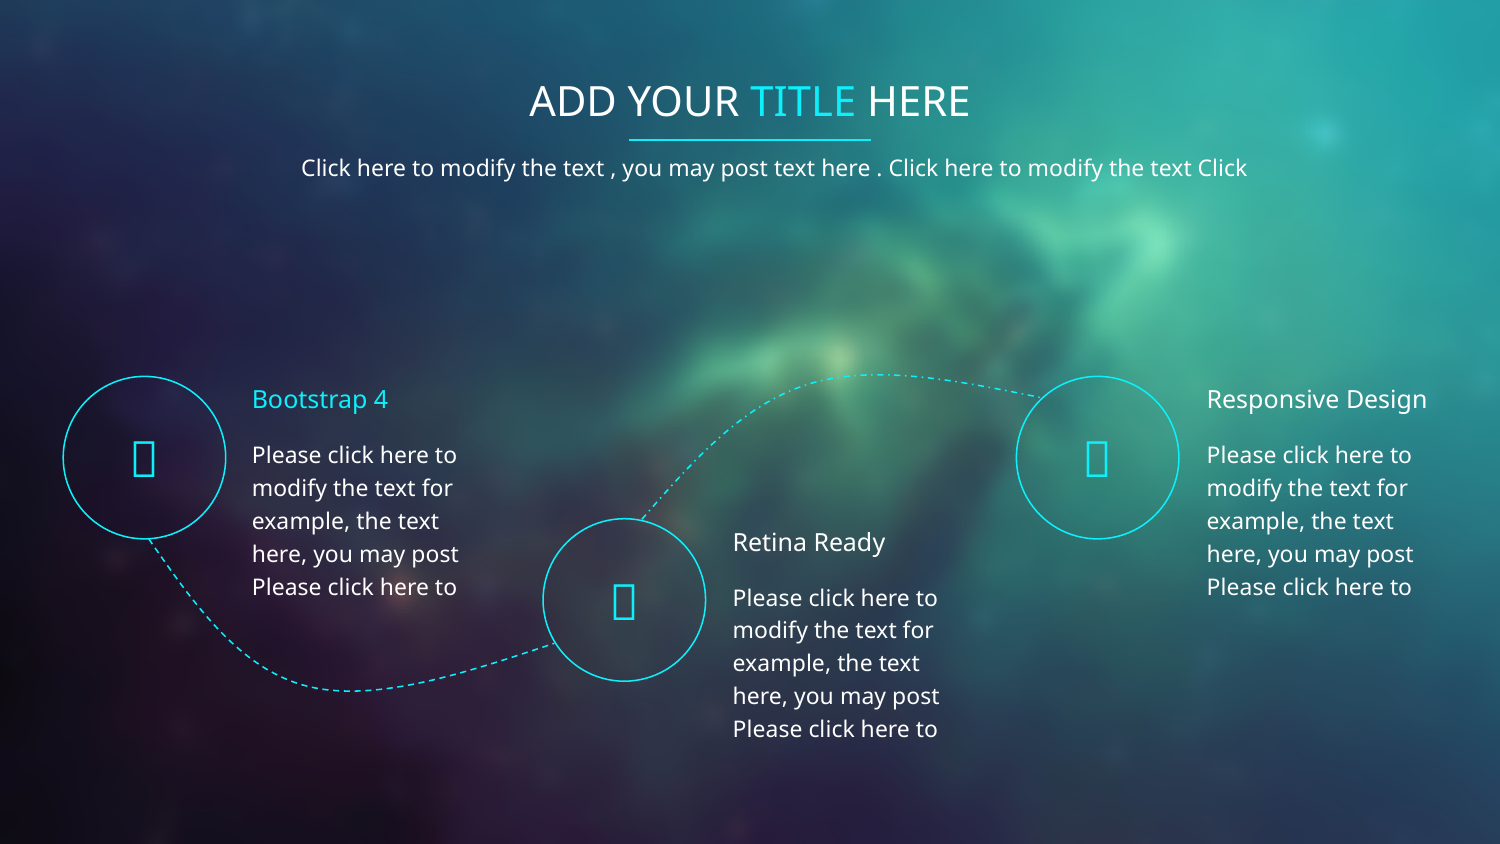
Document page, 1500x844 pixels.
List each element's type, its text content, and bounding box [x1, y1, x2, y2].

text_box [717, 518, 989, 753]
text_box [640, 372, 1041, 521]
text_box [1191, 376, 1463, 610]
text_box [147, 537, 554, 694]
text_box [236, 376, 509, 610]
picture [0, 0, 1500, 844]
text_box  [540, 516, 708, 684]
text_box  [1014, 374, 1182, 541]
text_box  [61, 374, 228, 541]
